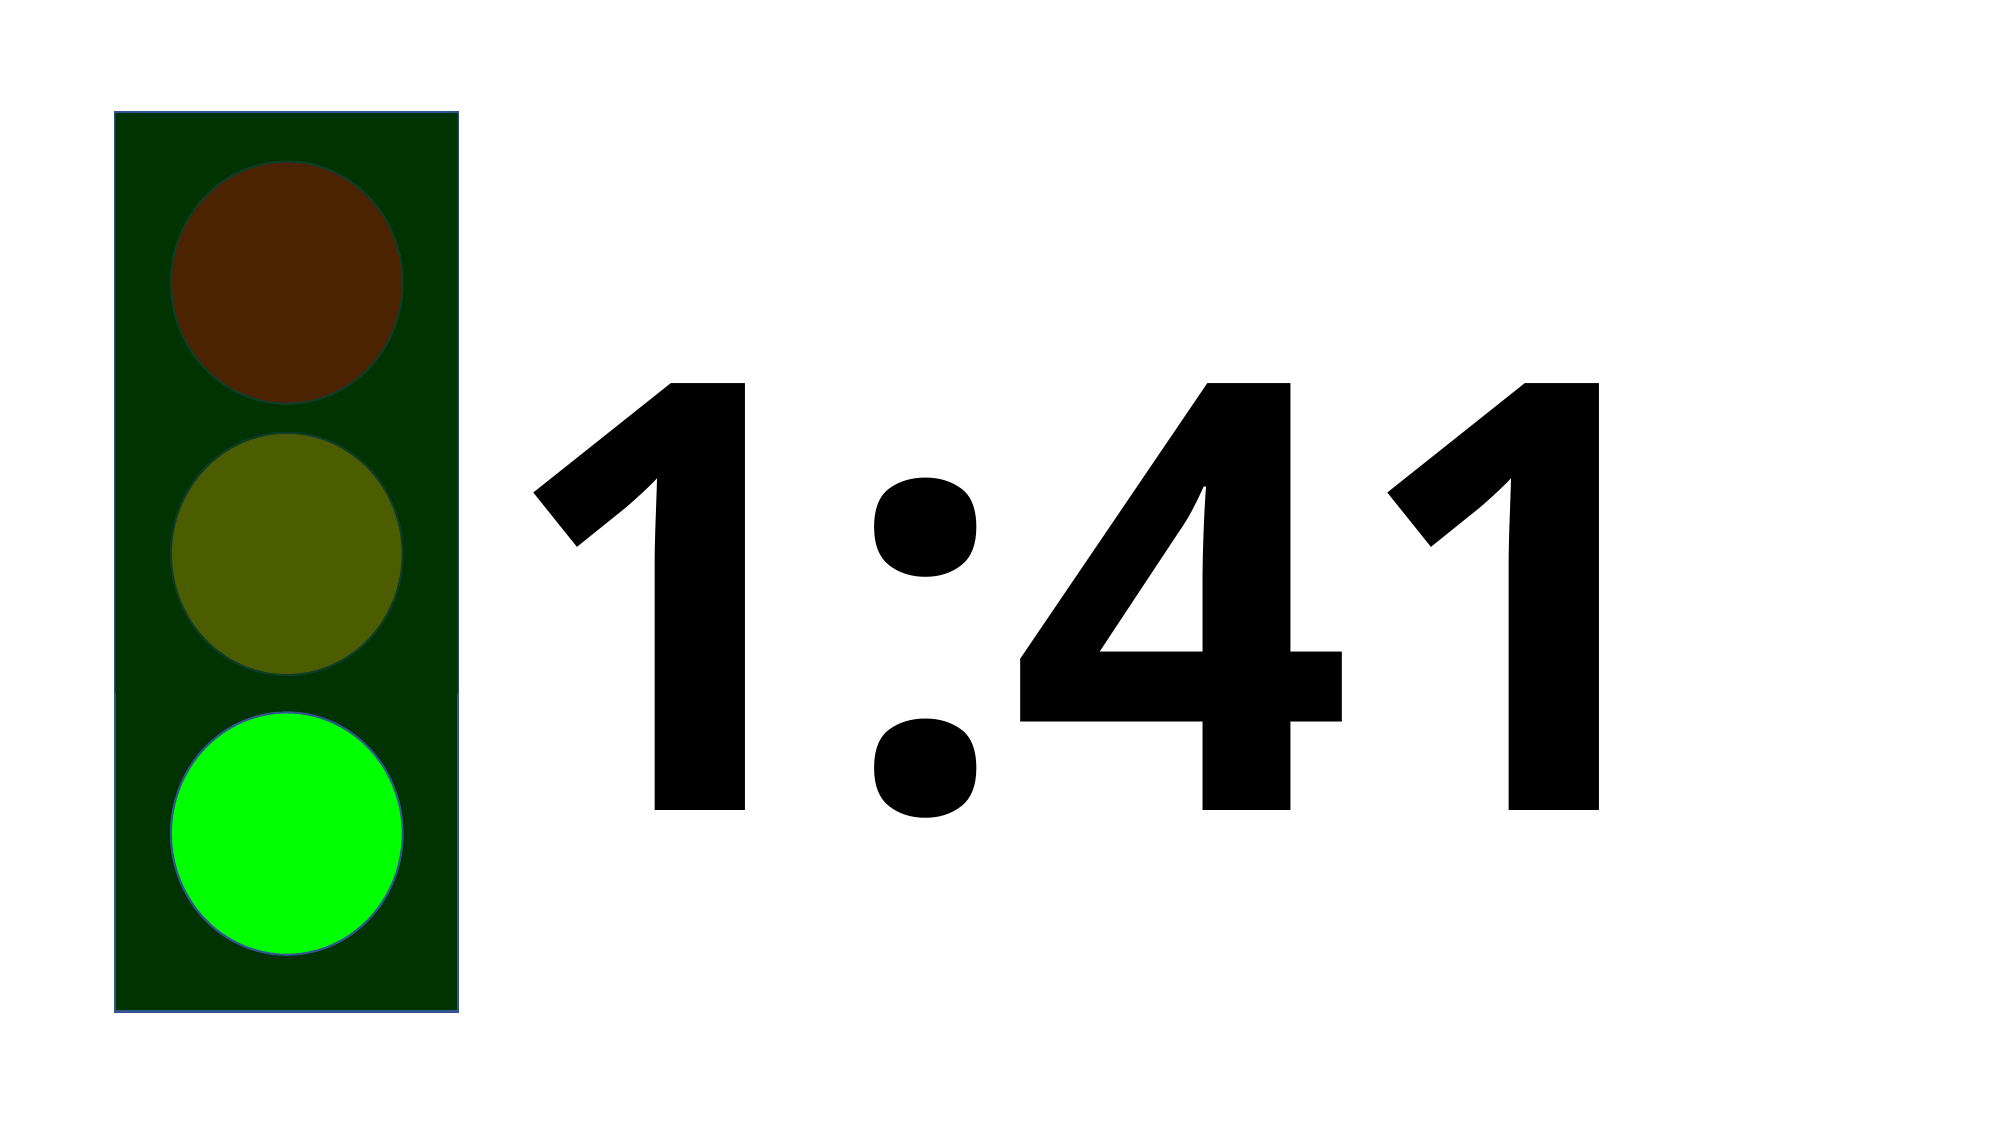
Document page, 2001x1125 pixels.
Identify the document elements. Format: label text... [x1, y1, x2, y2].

text_box [114, 112, 459, 695]
text_box [169, 711, 404, 956]
text_box [114, 695, 459, 1013]
text_box 1:41 [483, 204, 1924, 938]
